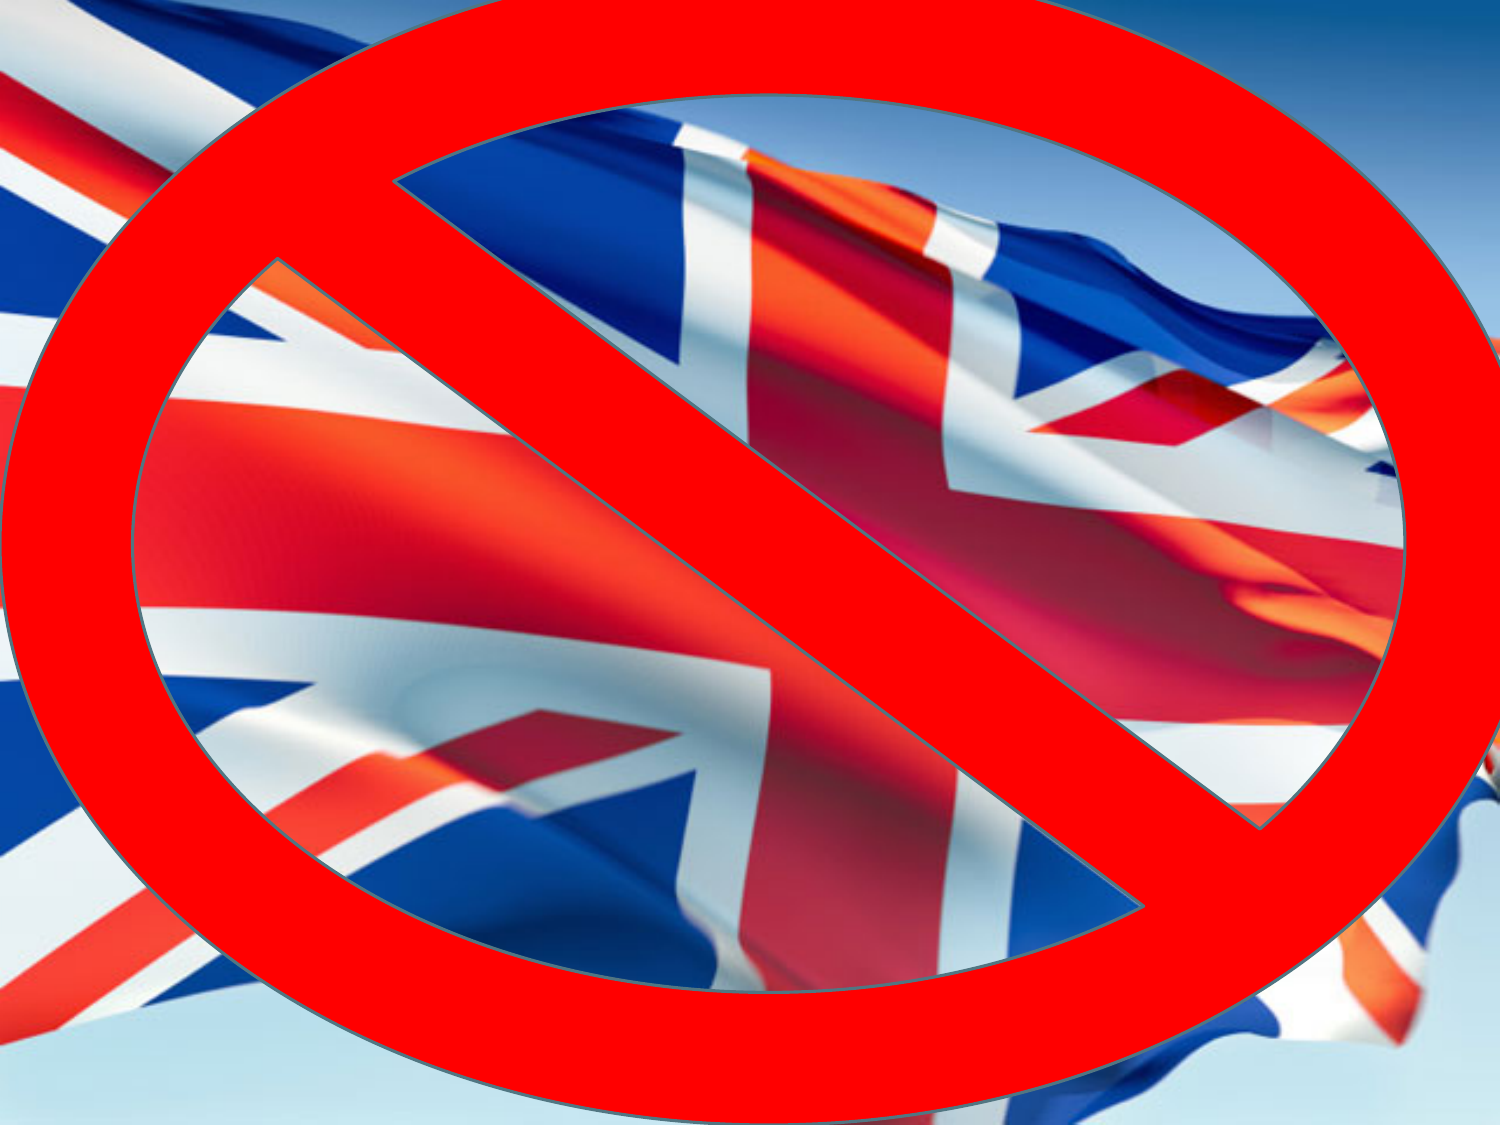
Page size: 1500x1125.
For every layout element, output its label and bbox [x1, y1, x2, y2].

list [0, 0, 1500, 1125]
